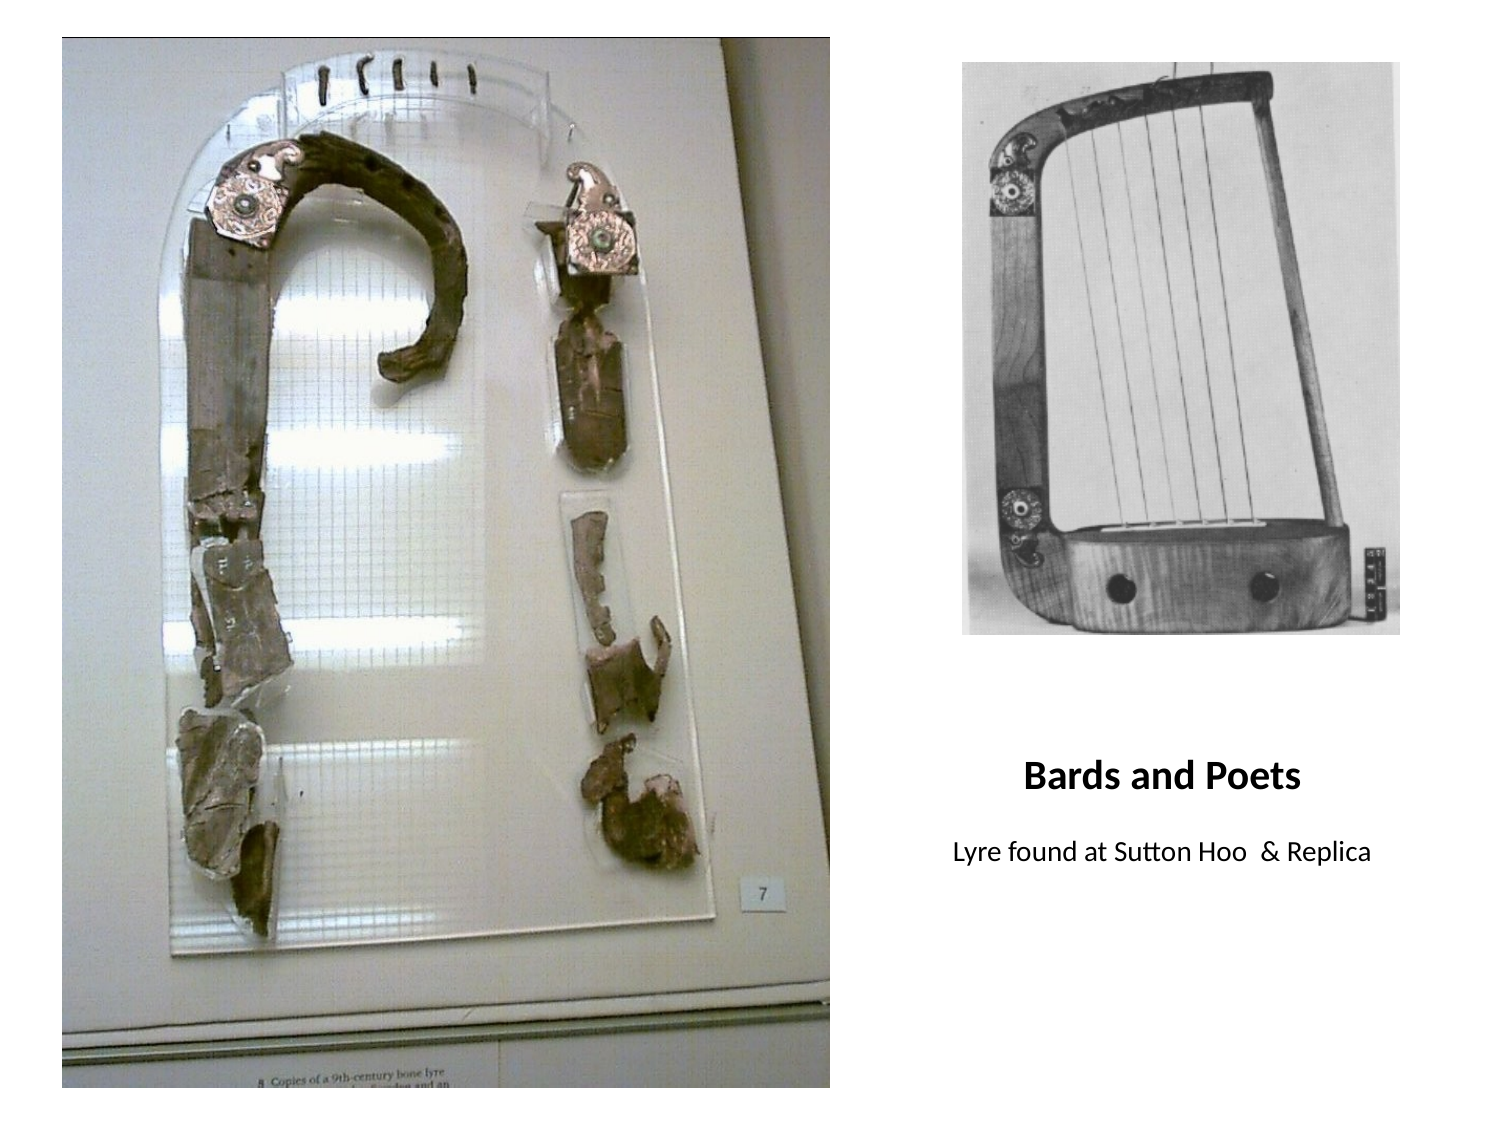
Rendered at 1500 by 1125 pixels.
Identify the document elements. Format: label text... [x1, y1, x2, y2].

list Lyre found at Sutton Hoo & Replica [924, 825, 1400, 957]
picture [62, 37, 830, 1088]
picture [962, 62, 1401, 635]
title Bards and Poets [875, 712, 1450, 806]
